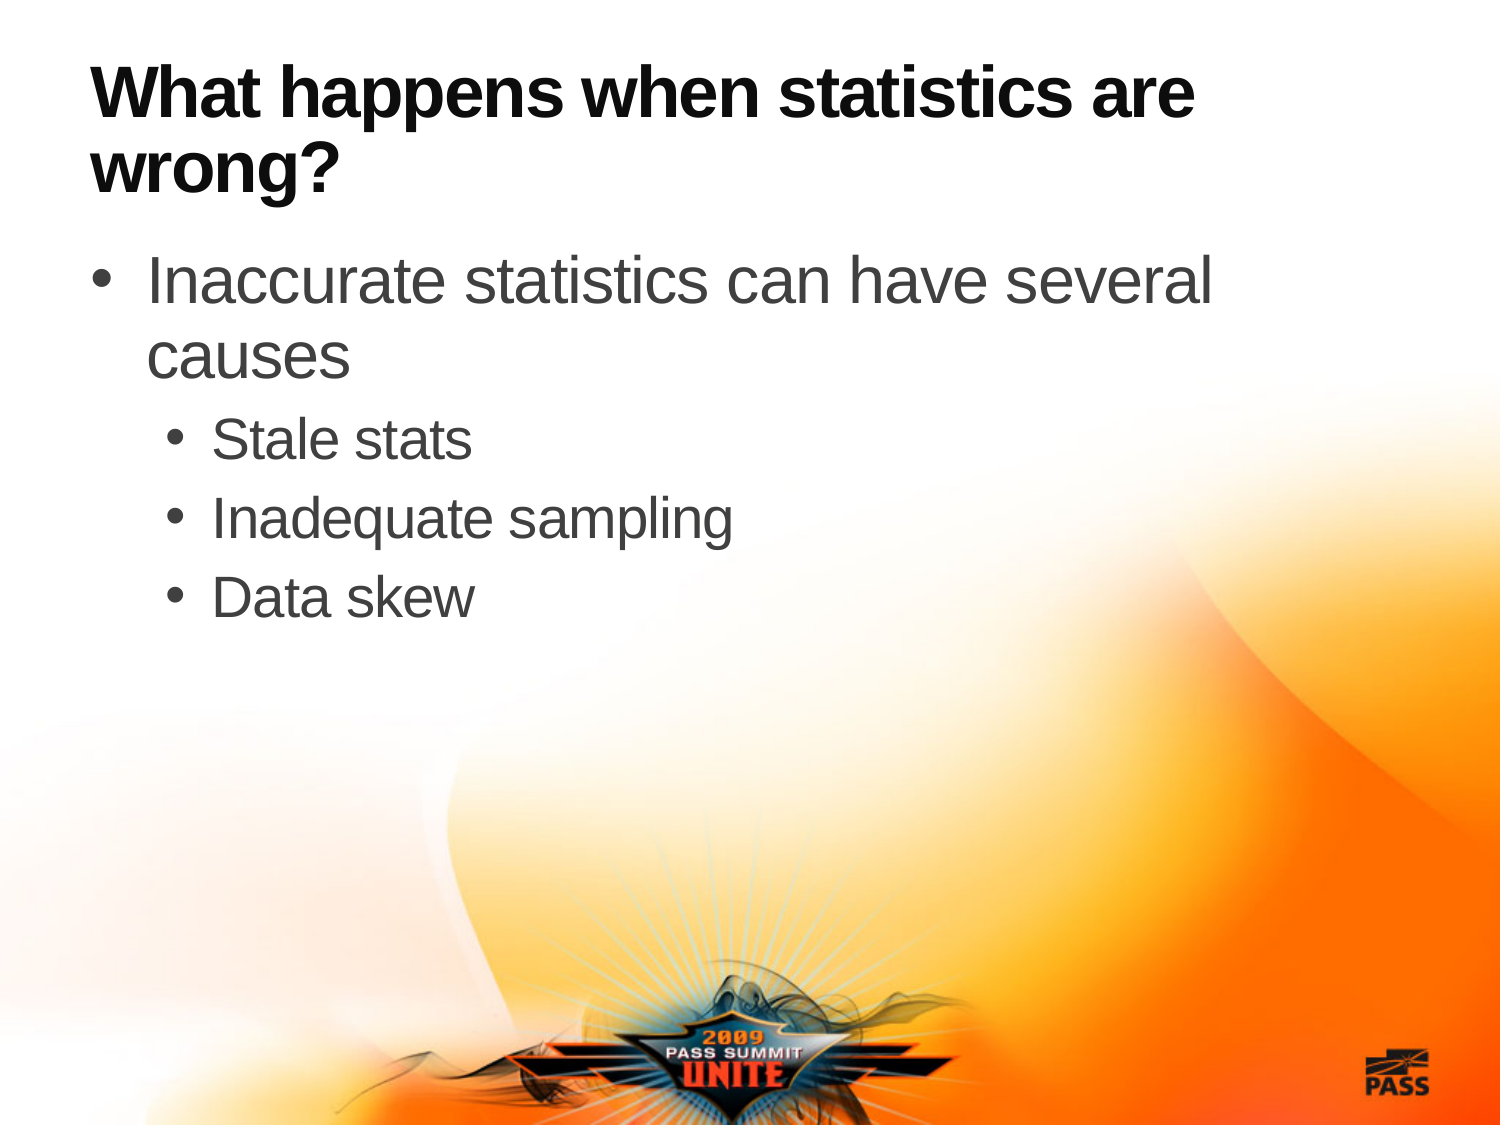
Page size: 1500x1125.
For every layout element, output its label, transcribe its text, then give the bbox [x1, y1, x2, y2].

list Inaccurate statistics can have several causes Stale stats Inadequate sampling Data skew [75, 234, 1425, 988]
footer [74, 1042, 488, 1103]
title What happens when statistics are wrong? [75, 49, 1425, 223]
picture [0, 0, 1500, 1125]
